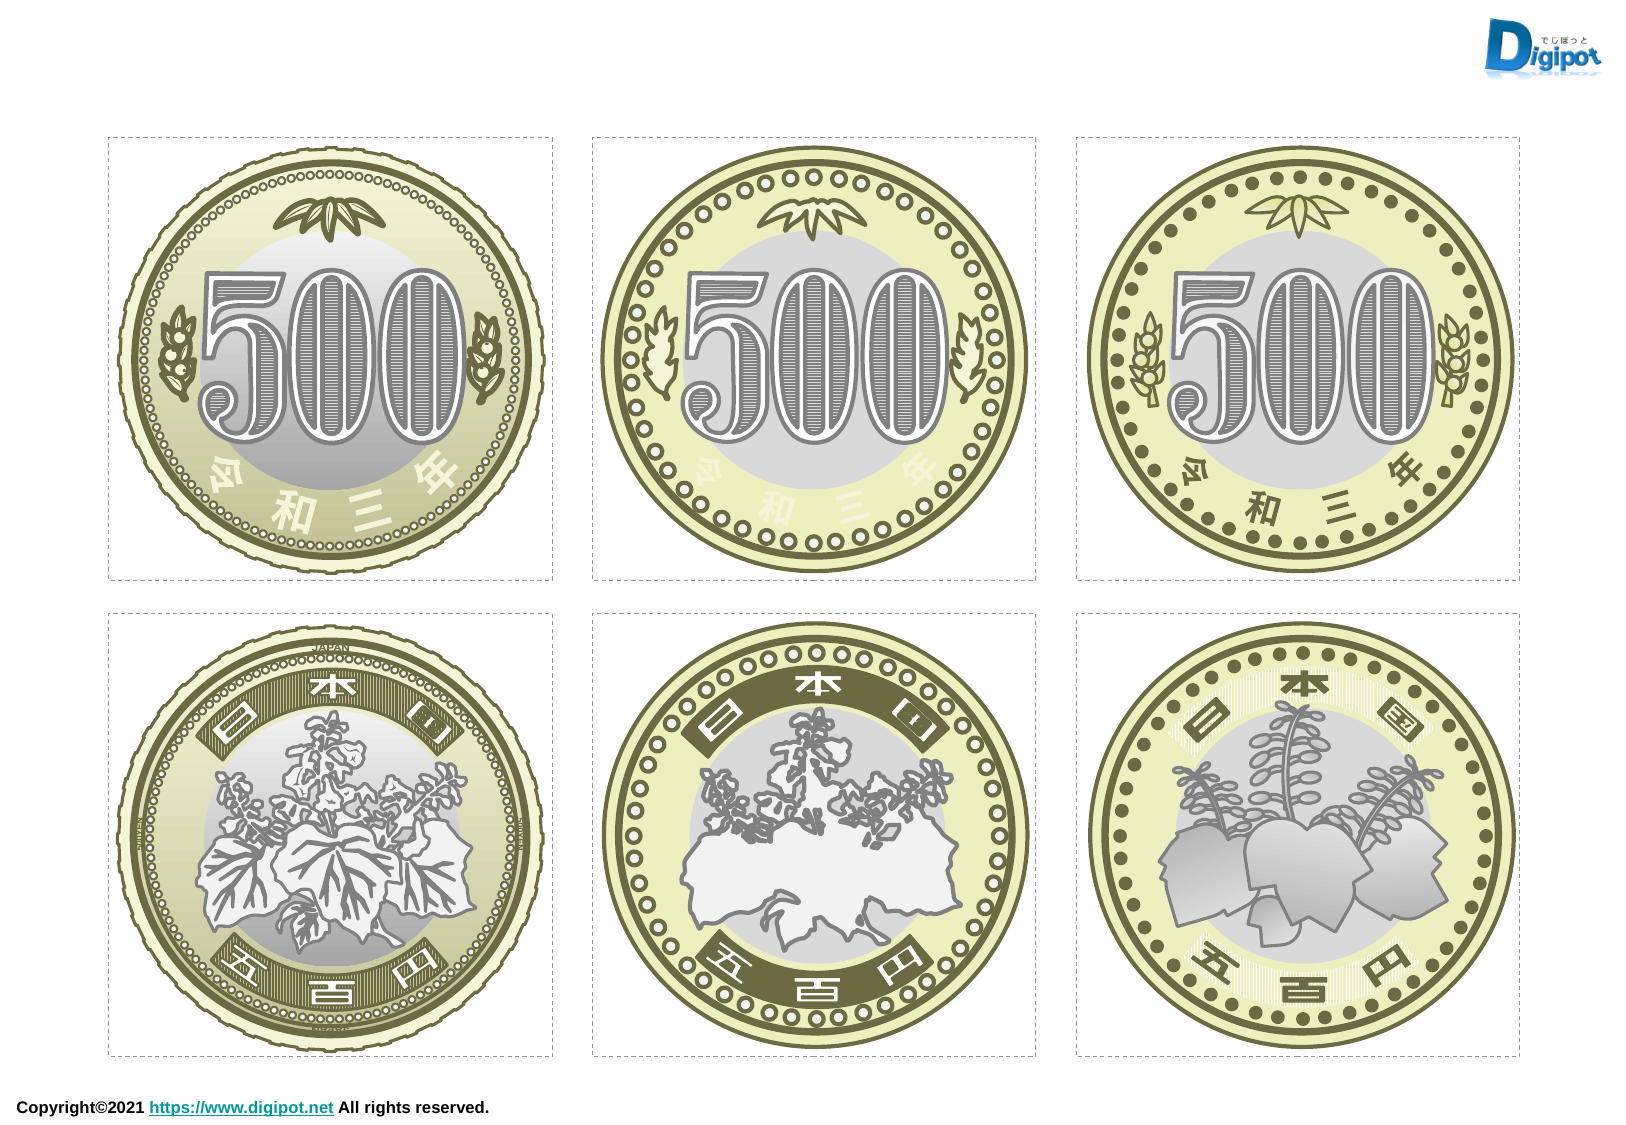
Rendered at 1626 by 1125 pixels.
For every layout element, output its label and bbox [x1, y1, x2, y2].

text_box [1088, 147, 1513, 572]
text_box [117, 625, 544, 1052]
picture [1485, 18, 1602, 82]
text_box [1089, 623, 1514, 1048]
text_box [118, 147, 545, 574]
text_box [602, 147, 1027, 572]
text_box [603, 623, 1028, 1048]
